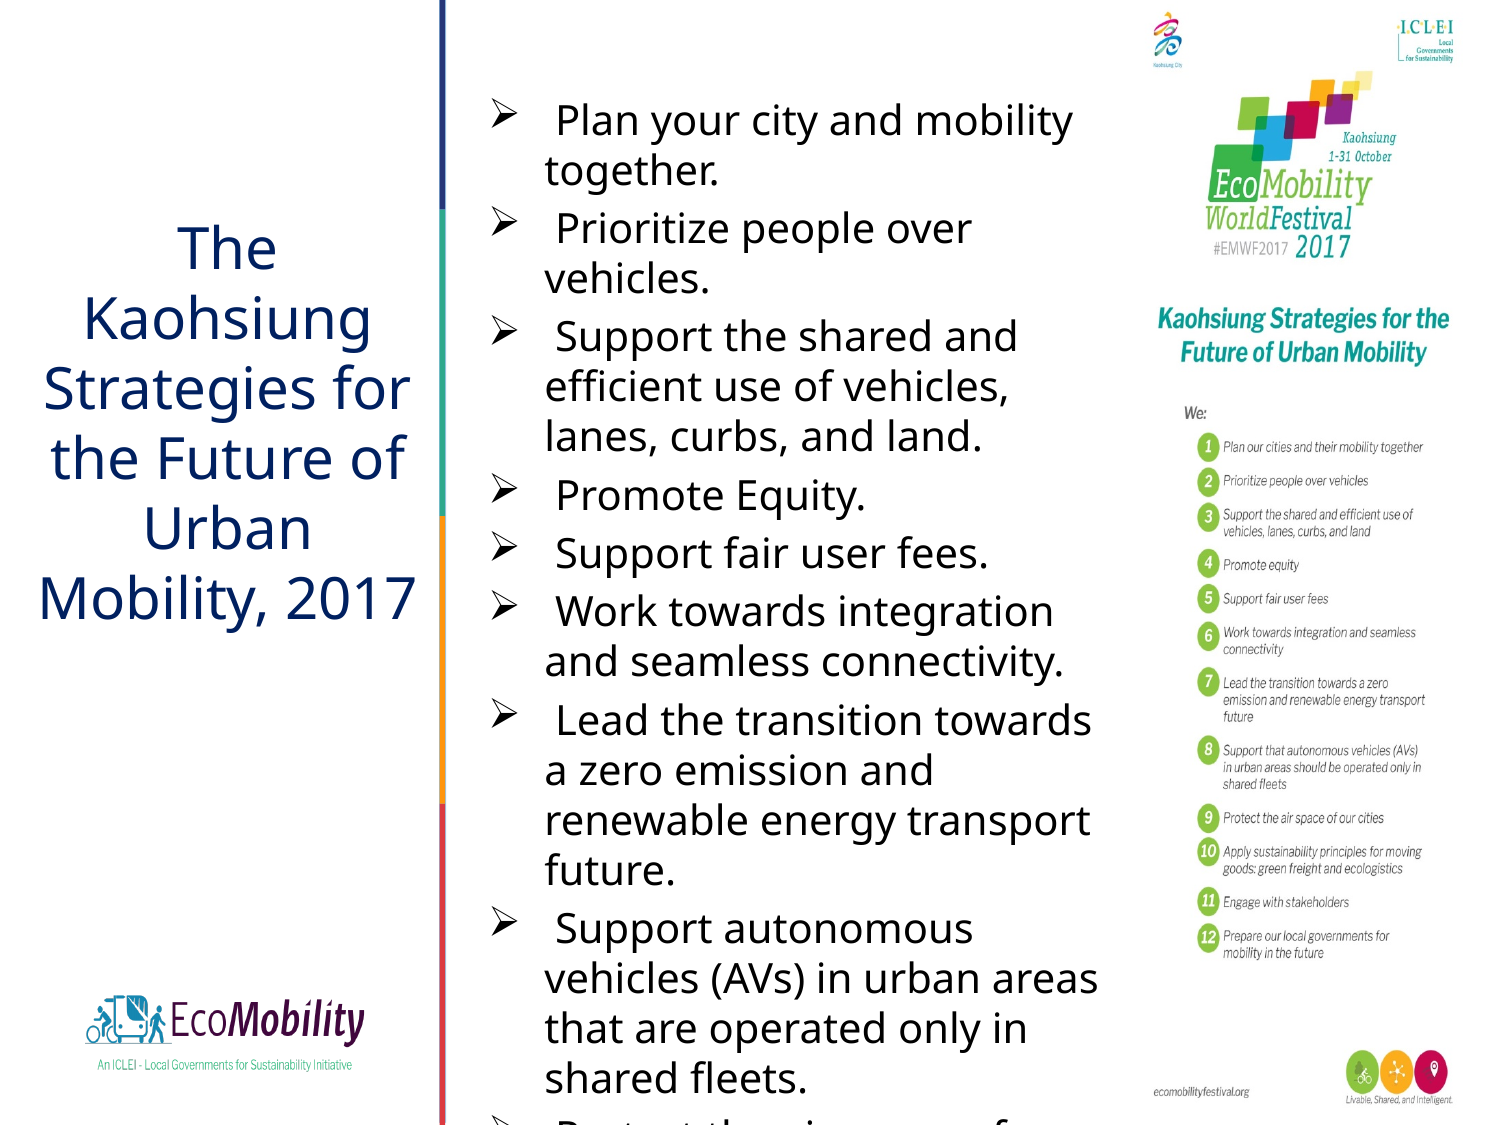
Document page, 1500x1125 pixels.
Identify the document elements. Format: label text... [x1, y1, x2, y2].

list Plan your city and mobility together. Prioritize people over vehicles. Support the shared and efficient use of vehicles, lanes, curbs, and land. Promote Equity. Support fair user fees. Work towards integration and seamless connectivity. Lead the transition towards a zero emission and renewable energy transport future. Support autonomous vehicles (AVs) in urban areas that are operated only in shared fleets. Protect the air space of your city. Apply sustainability principles for moving goods: Green freight and ecologistics. [473, 85, 1122, 1042]
title The Kaohsiung Strategies for the Future of Urban Mobility, 2017 [16, 203, 440, 785]
picture [1133, 1, 1472, 1125]
